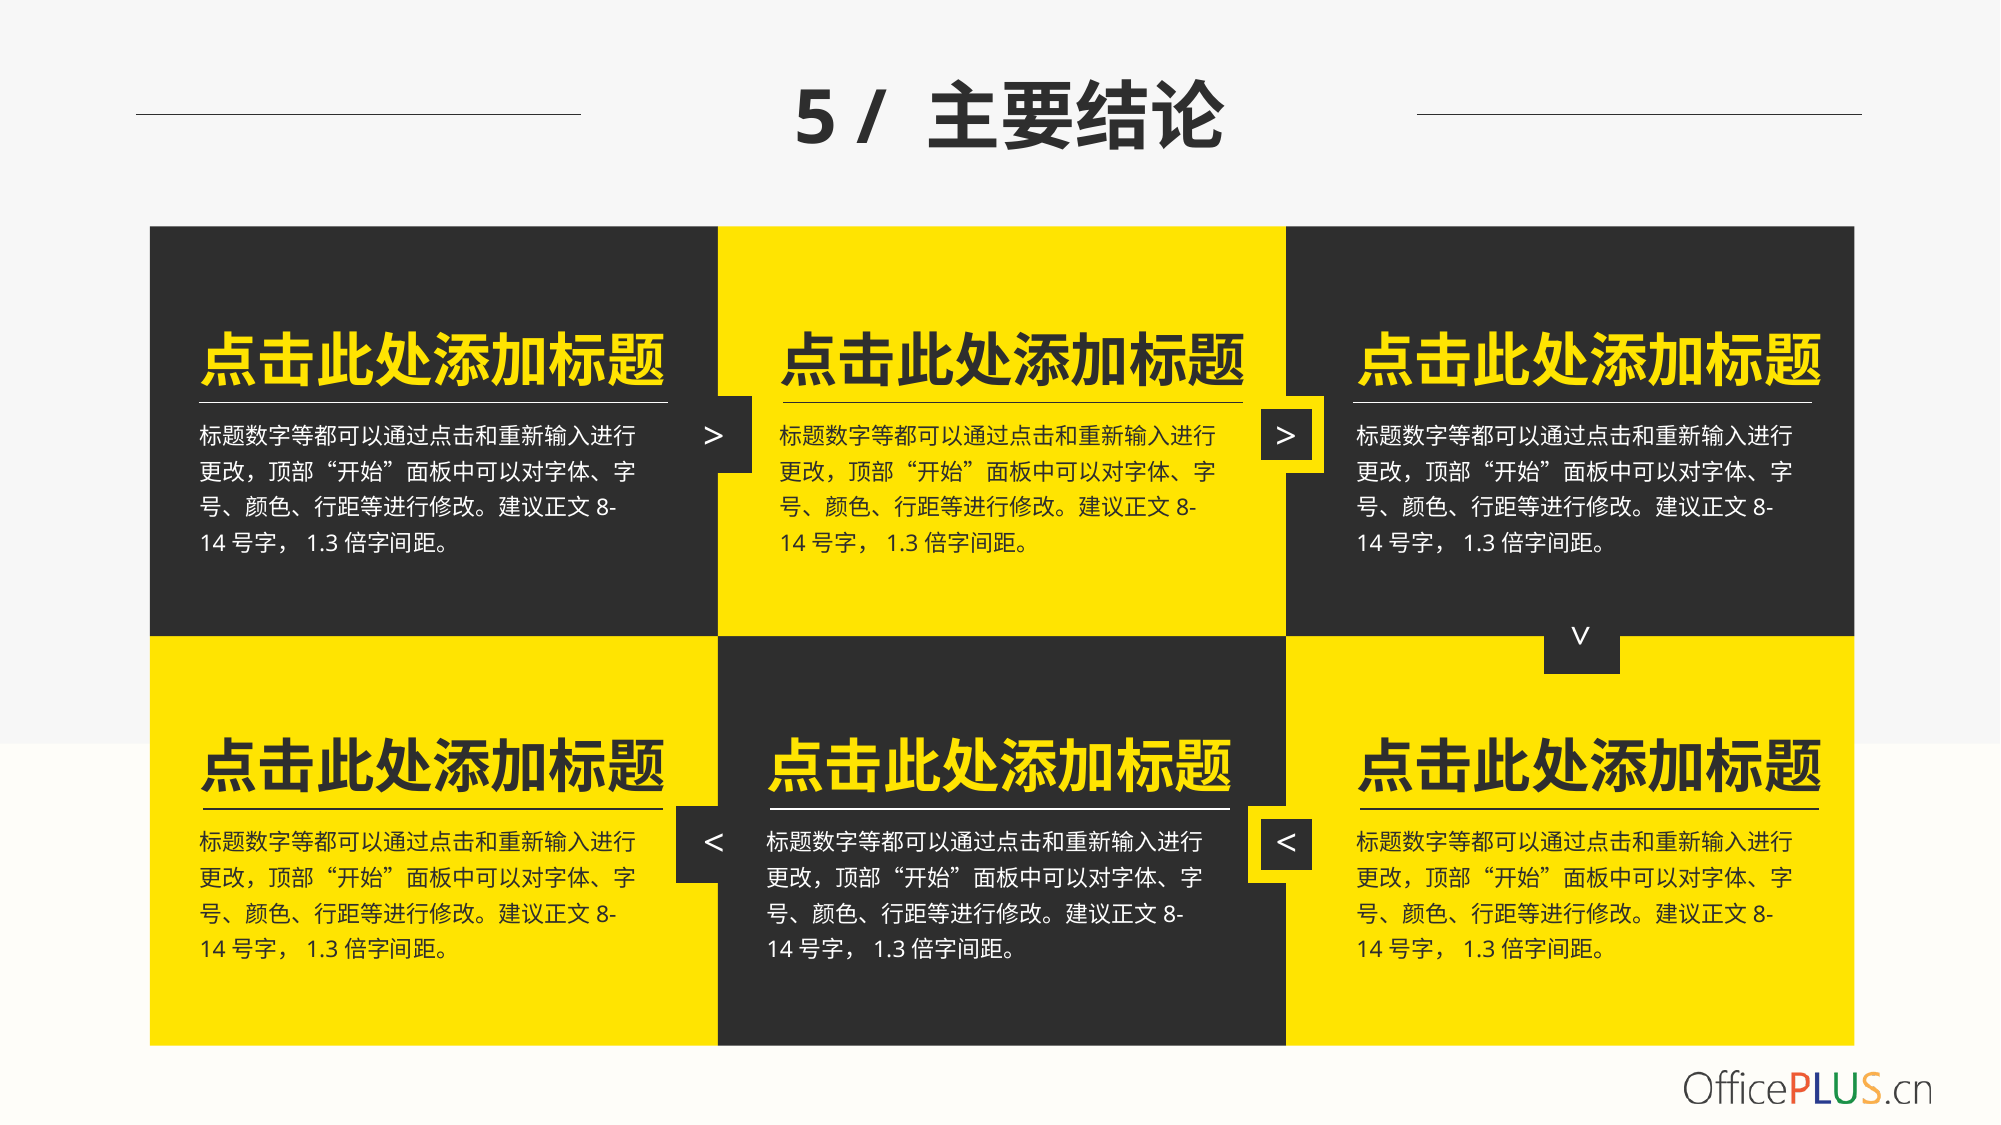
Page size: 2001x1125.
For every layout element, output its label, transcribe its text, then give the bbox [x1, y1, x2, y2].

text_box 标题数字等都可以通过点击和重新输入进行更改，顶部“开始”面板中可以对字体、字号、颜色、行距等进行修改。建议正文8-14号字，1.3倍字间距。 [184, 812, 656, 970]
text_box > [681, 811, 747, 877]
text_box [1285, 225, 1855, 637]
text_box 点击此处添加标题 [764, 315, 1268, 401]
text_box 标题数字等都可以通过点击和重新输入进行更改，顶部“开始”面板中可以对字体、字号、颜色、行距等进行修改。建议正文8-14号字，1.3倍字间距。 [751, 812, 1223, 970]
text_box [717, 637, 1285, 1047]
text_box [1285, 637, 1855, 1047]
text_box 点击此处添加标题 [751, 722, 1255, 807]
text_box 标题数字等都可以通过点击和重新输入进行更改，顶部“开始”面板中可以对字体、字号、颜色、行距等进行修改。建议正文8-14号字，1.3倍字间距。 [184, 405, 656, 564]
text_box 点击此处添加标题 [184, 722, 688, 807]
text_box 5 / 主要结论 [759, 61, 1241, 166]
text_box [149, 225, 717, 637]
text_box > [681, 402, 747, 468]
text_box 点击此处添加标题 [1341, 315, 1845, 401]
text_box 标题数字等都可以通过点击和重新输入进行更改，顶部“开始”面板中可以对字体、字号、颜色、行距等进行修改。建议正文8-14号字，1.3倍字间距。 [1341, 812, 1813, 970]
text_box > [1253, 402, 1319, 468]
picture [1684, 1070, 1931, 1104]
text_box > [1549, 603, 1615, 669]
text_box 点击此处添加标题 [184, 315, 688, 401]
text_box 标题数字等都可以通过点击和重新输入进行更改，顶部“开始”面板中可以对字体、字号、颜色、行距等进行修改。建议正文8-14号字，1.3倍字间距。 [764, 405, 1236, 564]
text_box 点击此处添加标题 [1341, 722, 1845, 807]
text_box > [1253, 811, 1319, 877]
text_box 标题数字等都可以通过点击和重新输入进行更改，顶部“开始”面板中可以对字体、字号、颜色、行距等进行修改。建议正文8-14号字，1.3倍字间距。 [1341, 405, 1813, 564]
text_box [717, 225, 1285, 637]
text_box [149, 637, 717, 1047]
